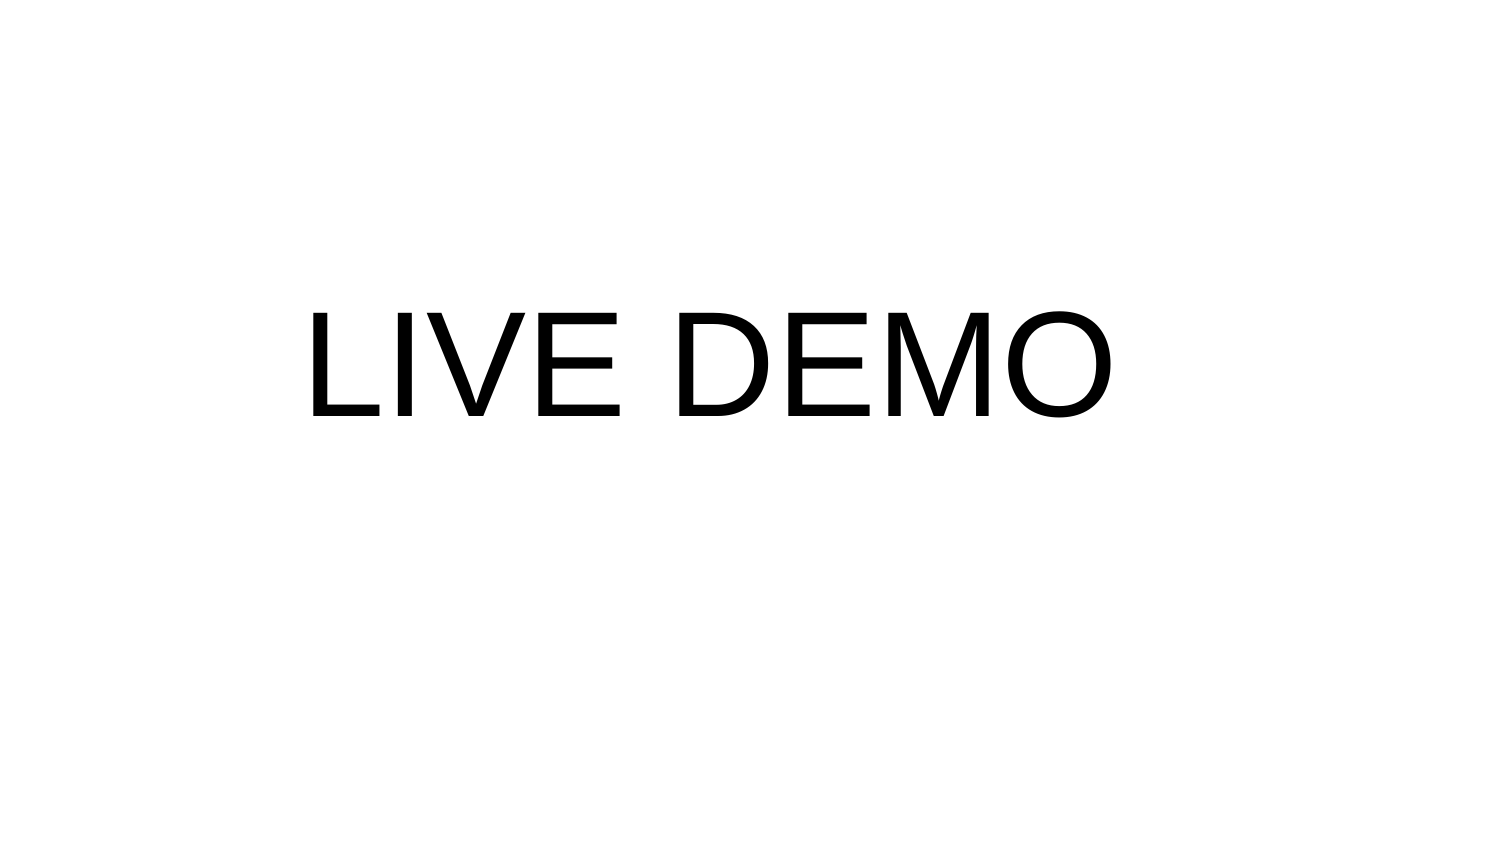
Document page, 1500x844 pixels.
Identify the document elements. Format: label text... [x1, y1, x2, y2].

title LIVE DEMO [286, 251, 1500, 346]
